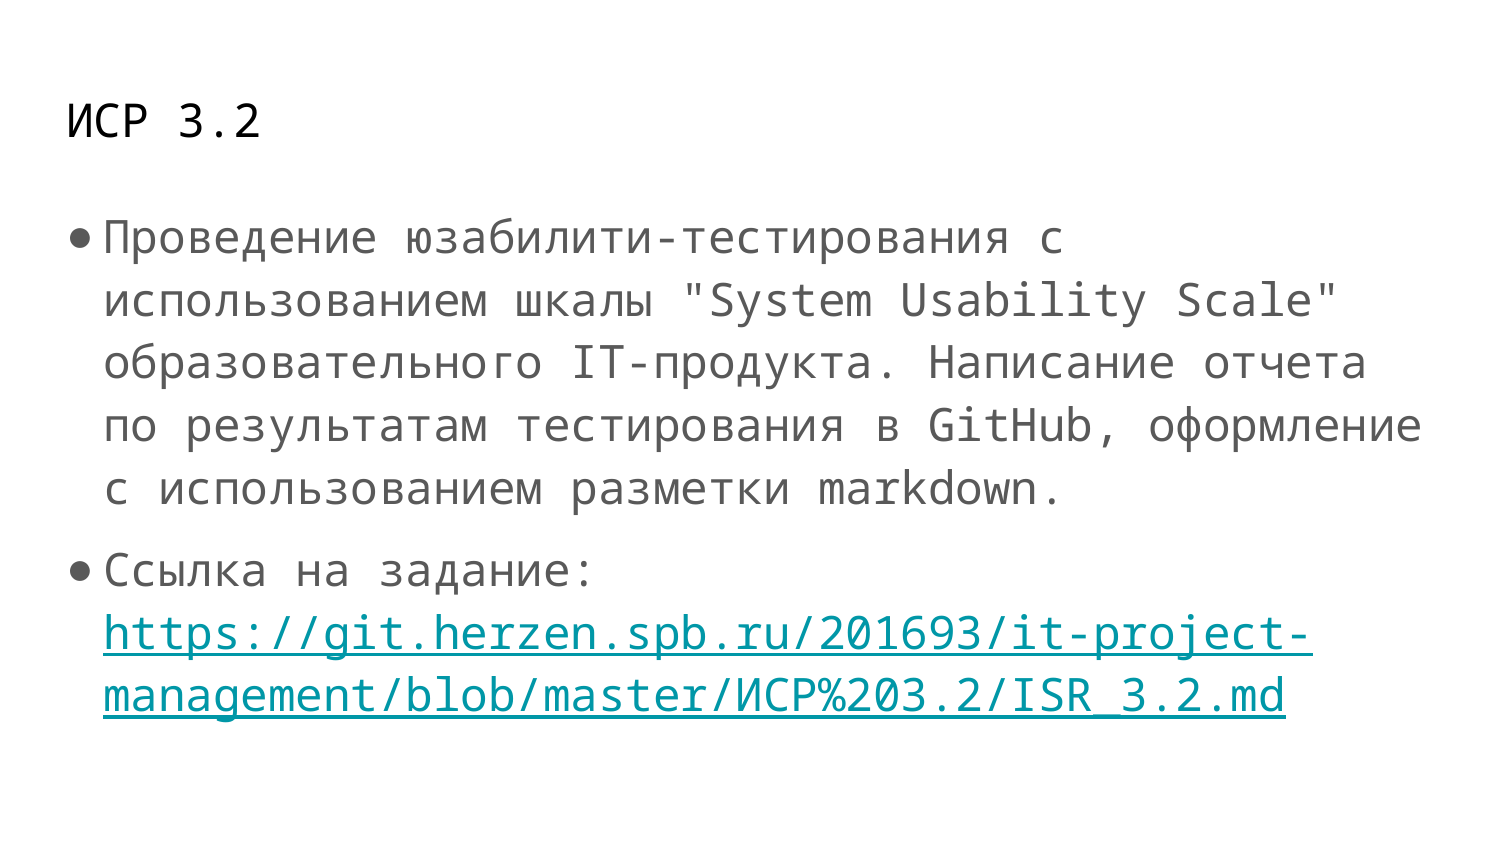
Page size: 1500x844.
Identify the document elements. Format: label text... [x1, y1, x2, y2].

list Проведение юзабилити-тестирования с использованием шкалы "System Usability Scale" образовательного IT-продукта. Написание отчета по результатам тестирования в GitHub, оформление с использованием разметки markdown. Ссылка на задание: https://git.herzen.spb.ru/201693/it-project-management/blob/master/ИСР%203.2/ISR_3.2.md [51, 189, 1449, 750]
title ИСР 3.2 [51, 72, 1449, 167]
